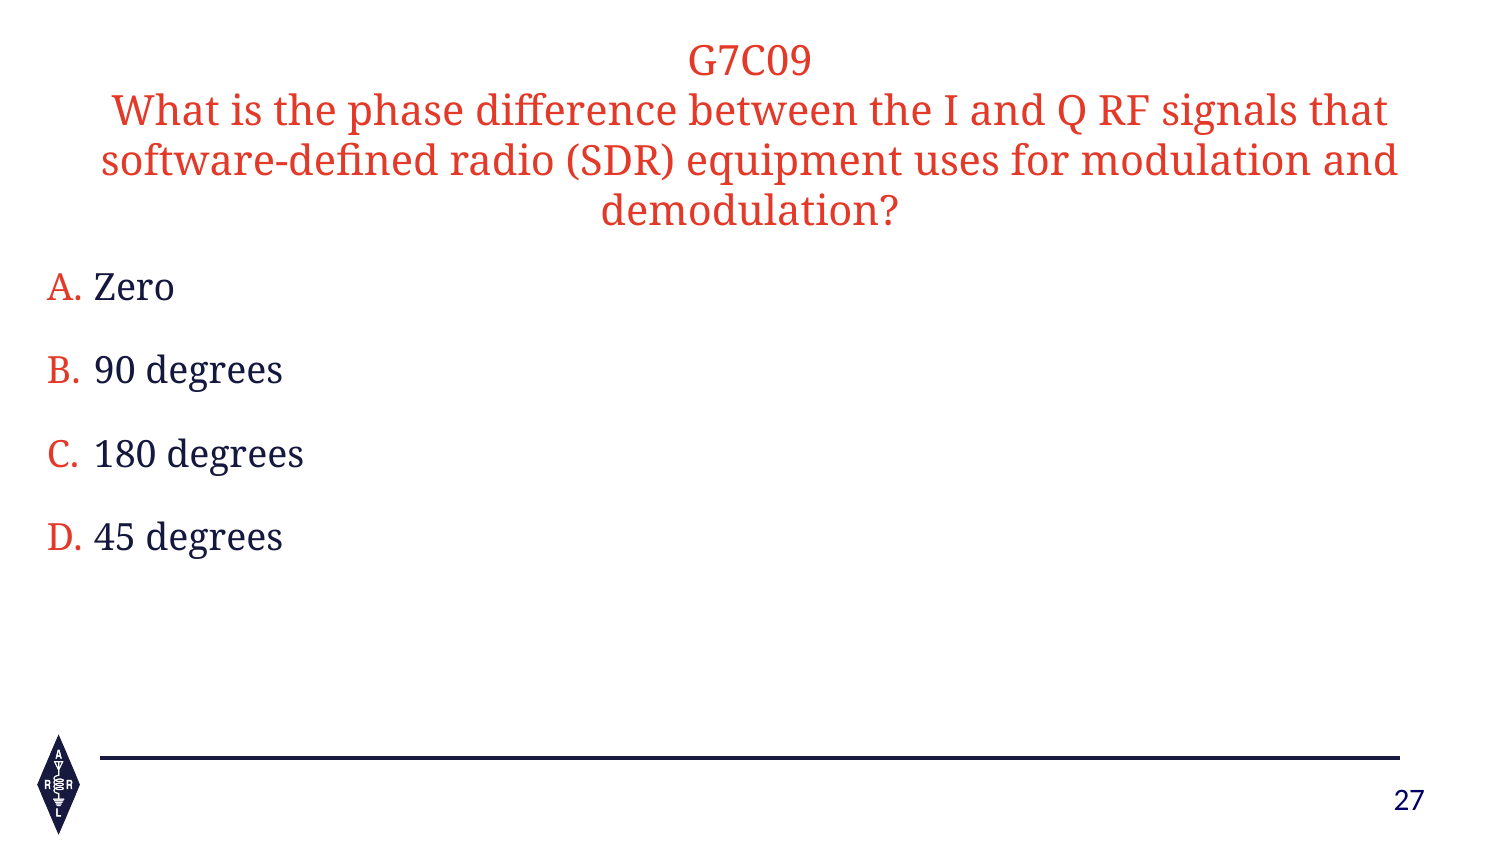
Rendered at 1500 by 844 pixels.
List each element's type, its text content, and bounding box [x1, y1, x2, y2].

picture [37, 734, 80, 835]
title G7C09 What is the phase difference between the I and Q RF signals that software-defined radio (SDR) equipment uses for modulation and demodulation? [25, 27, 1475, 283]
slide_number 27 [1074, 768, 1425, 827]
list Zero 90 degrees 180 degrees 45 degrees [46, 234, 1454, 672]
